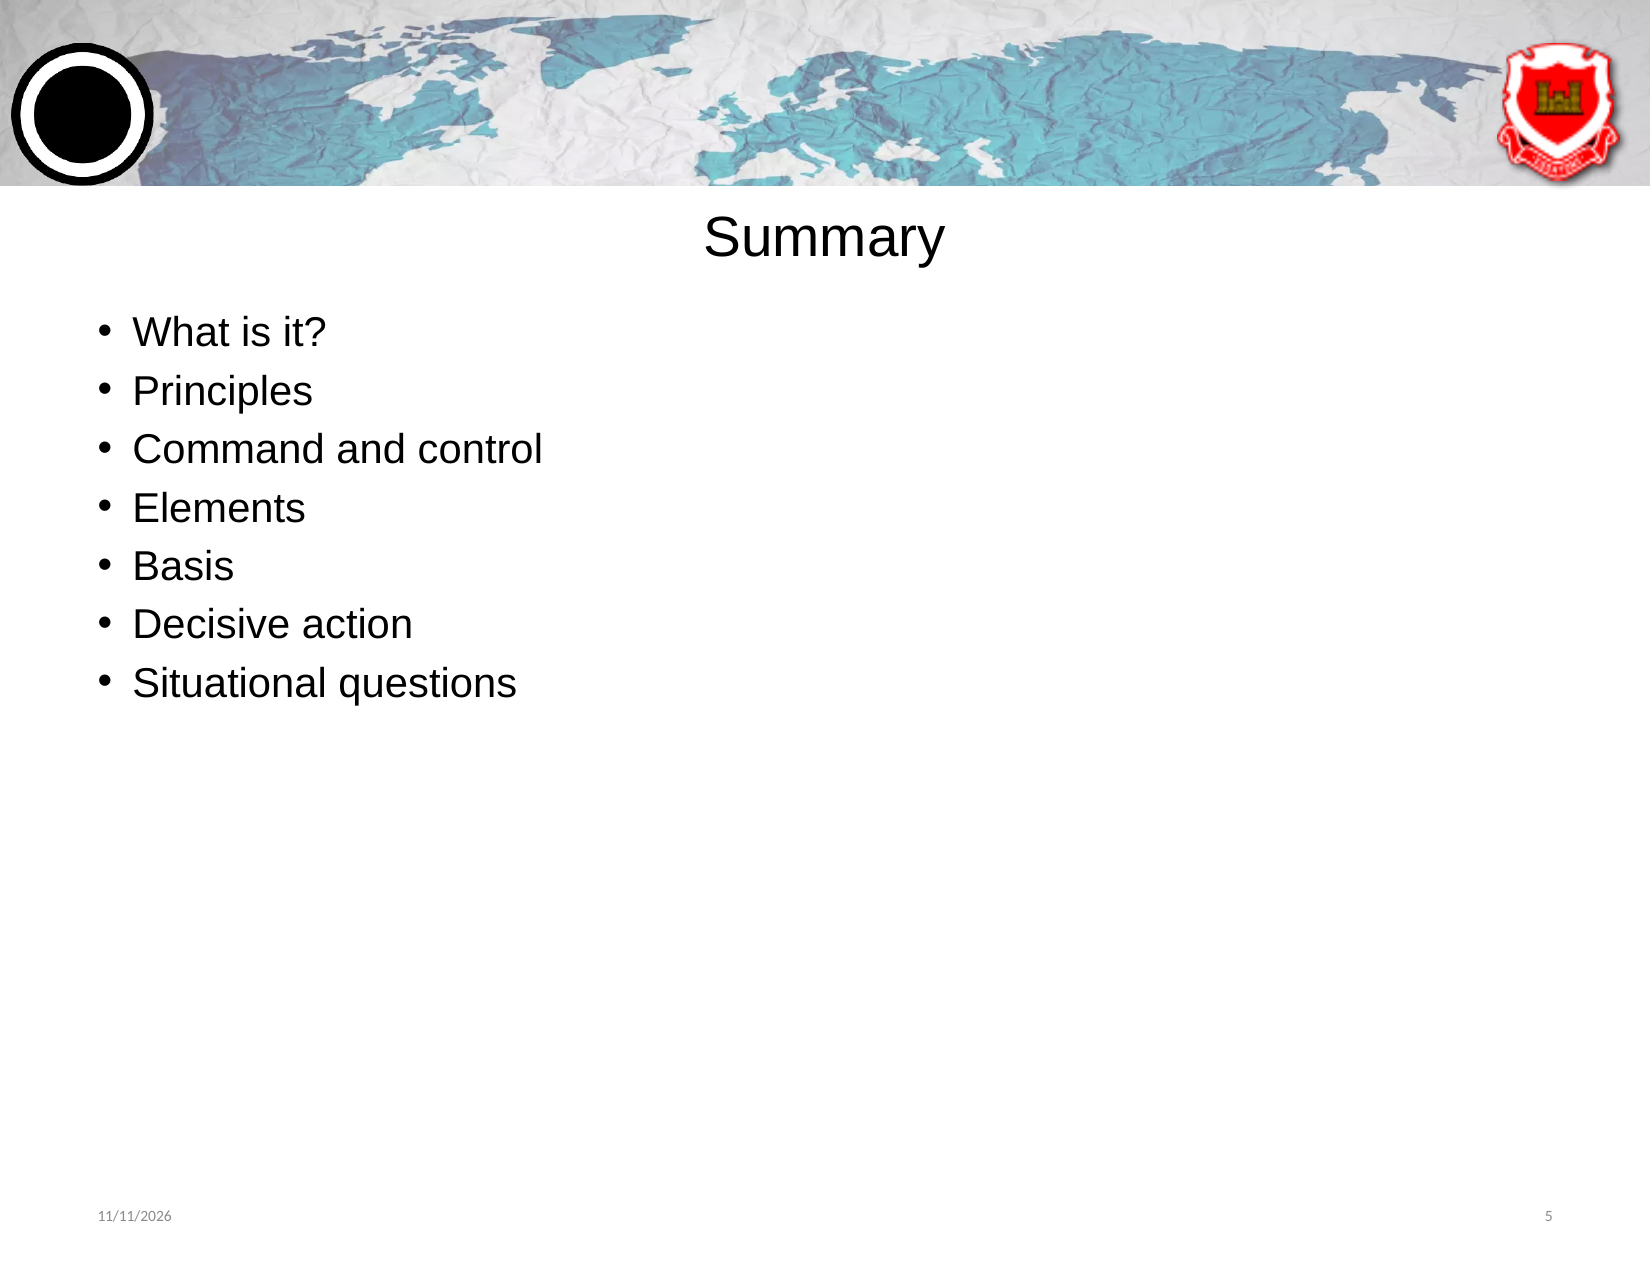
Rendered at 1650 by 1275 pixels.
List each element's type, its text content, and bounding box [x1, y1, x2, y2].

slide_number 5 [1182, 1181, 1568, 1250]
list What is it? Principles Command and control Elements Basis Decisive action Situational questions [82, 297, 1568, 1139]
title Summary [82, 127, 1568, 297]
picture [11, 43, 154, 186]
picture [1497, 43, 1620, 181]
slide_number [82, 1181, 468, 1250]
